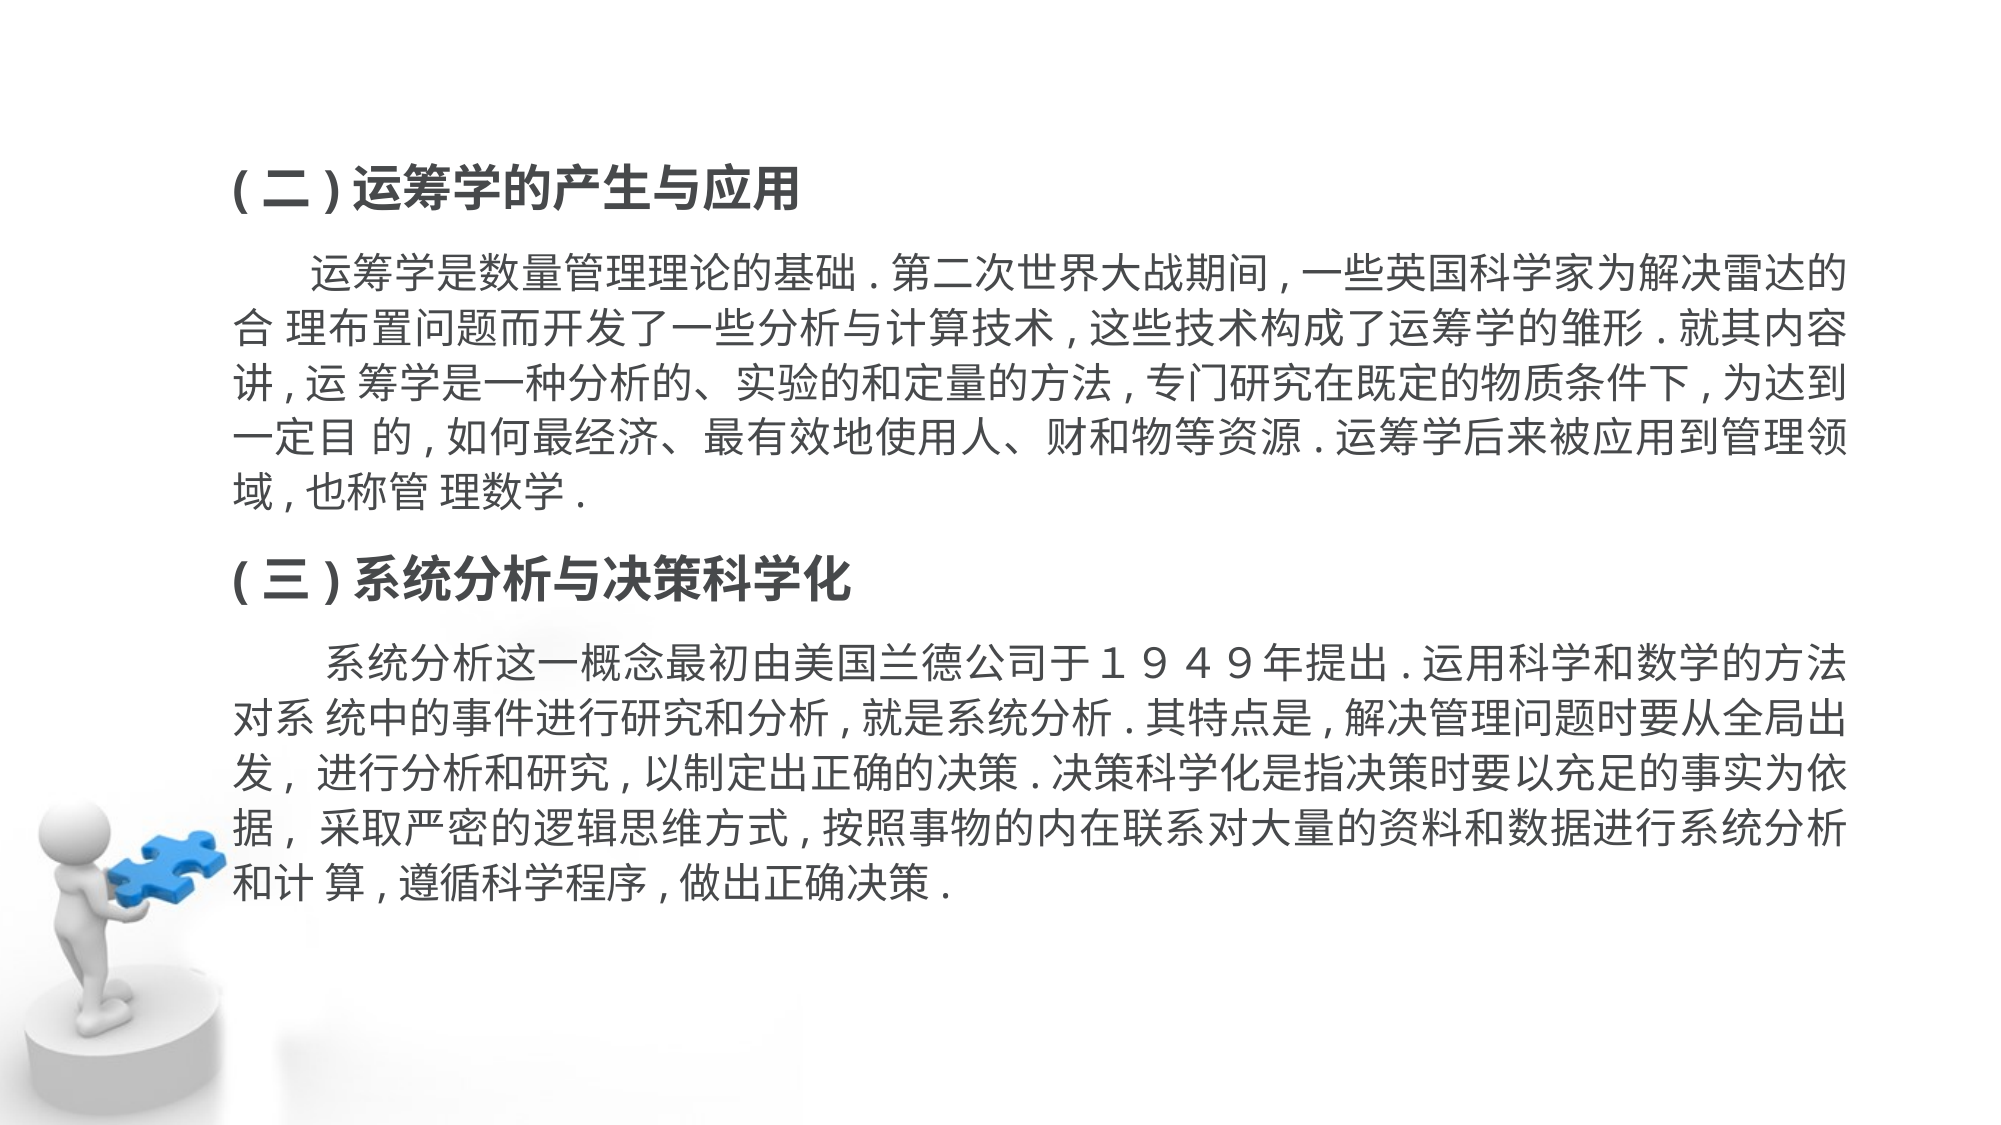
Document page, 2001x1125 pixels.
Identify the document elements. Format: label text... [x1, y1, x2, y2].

list (二)运筹学的产生与应用 运筹学是数量管理理论的基础.第二次世界大战期间,一些英国科学家为解决雷达的合 理布置问题而开发了一些分析与计算技术,这些技术构成了运筹学的雏形.就其内容讲,运 筹学是一种分析的、实验的和定量的方法,专门研究在既定的物质条件下,为达到一定目 的,如何最经济、最有效地使用人、财和物等资源.运筹学后来被应用到管理领域,也称管 理数学. (三)系统分析与决策科学化 系统分析这一概念最初由美国兰德公司于１９４９年提出.运用科学和数学的方法对系 统中的事件进行研究和分析,就是系统分析.其特点是,解决管理问题时要从全局出发, 进行分析和研究,以制定出正确的决策.决策科学化是指决策时要以充足的事实为依据, 采取严密的逻辑思维方式,按照事物的内在联系对大量的资料和数据进行系统分析和计 算,遵循科学程序,做出正确决策. [217, 142, 1864, 1014]
picture [0, 383, 1296, 1125]
